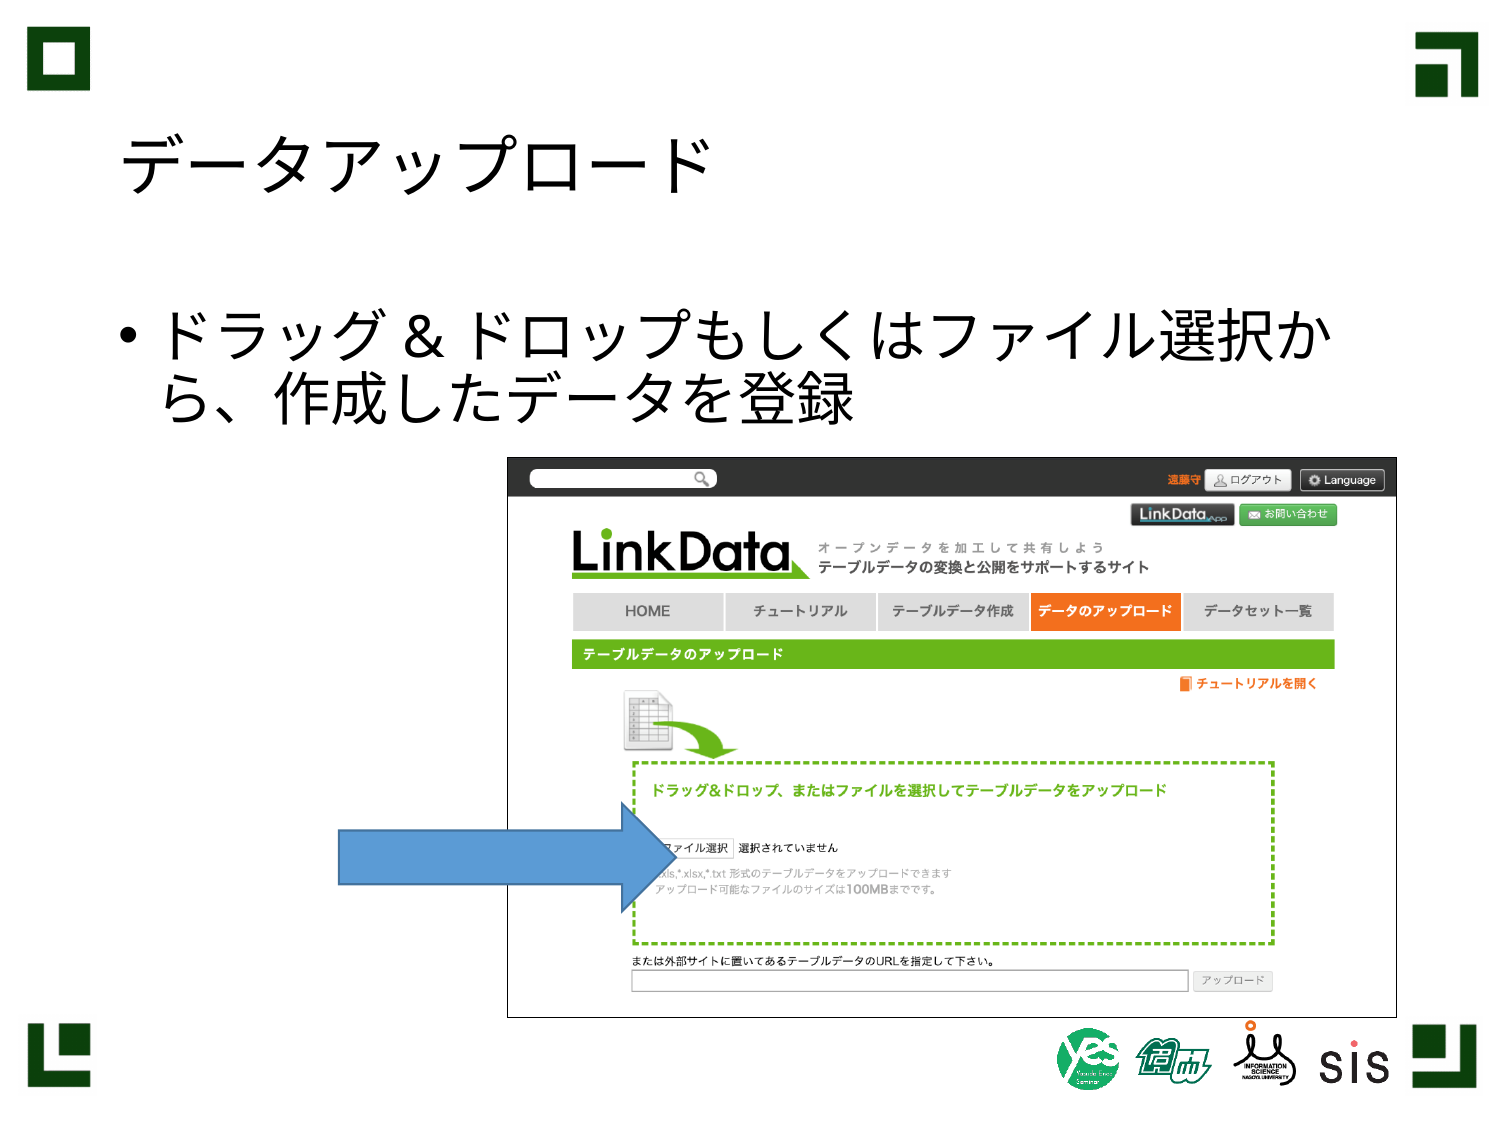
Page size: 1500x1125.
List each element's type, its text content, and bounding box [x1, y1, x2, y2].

text_box [337, 829, 507, 886]
picture [21, 22, 96, 95]
picture [1057, 1028, 1119, 1090]
title データアップロード [103, 59, 1397, 278]
picture [19, 1015, 96, 1095]
picture [507, 457, 1397, 1019]
picture [1133, 1035, 1214, 1086]
picture [1315, 1037, 1393, 1086]
picture [1233, 1020, 1296, 1086]
list ドラッグ&ドロップもしくはファイル選択から、作成したデータを登録 [103, 299, 1397, 1014]
picture [1406, 1017, 1483, 1095]
picture [1406, 23, 1489, 106]
